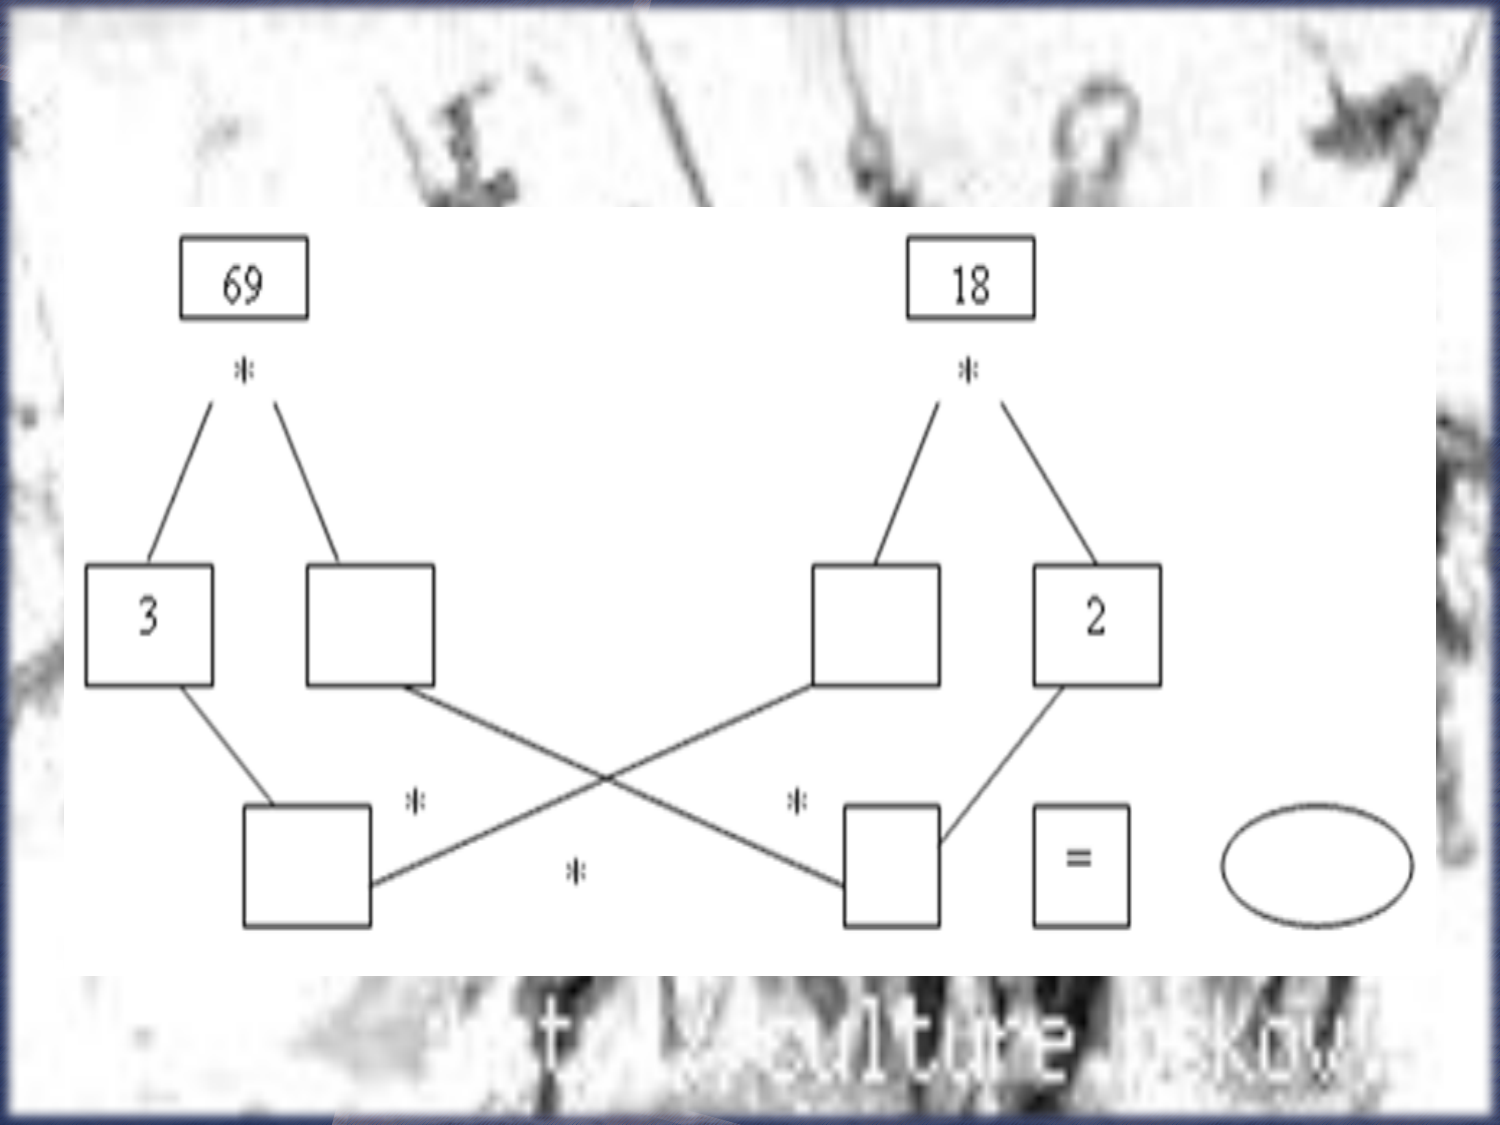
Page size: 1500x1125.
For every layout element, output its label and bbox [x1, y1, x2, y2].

list [0, 0, 1500, 1125]
picture [64, 207, 1436, 977]
